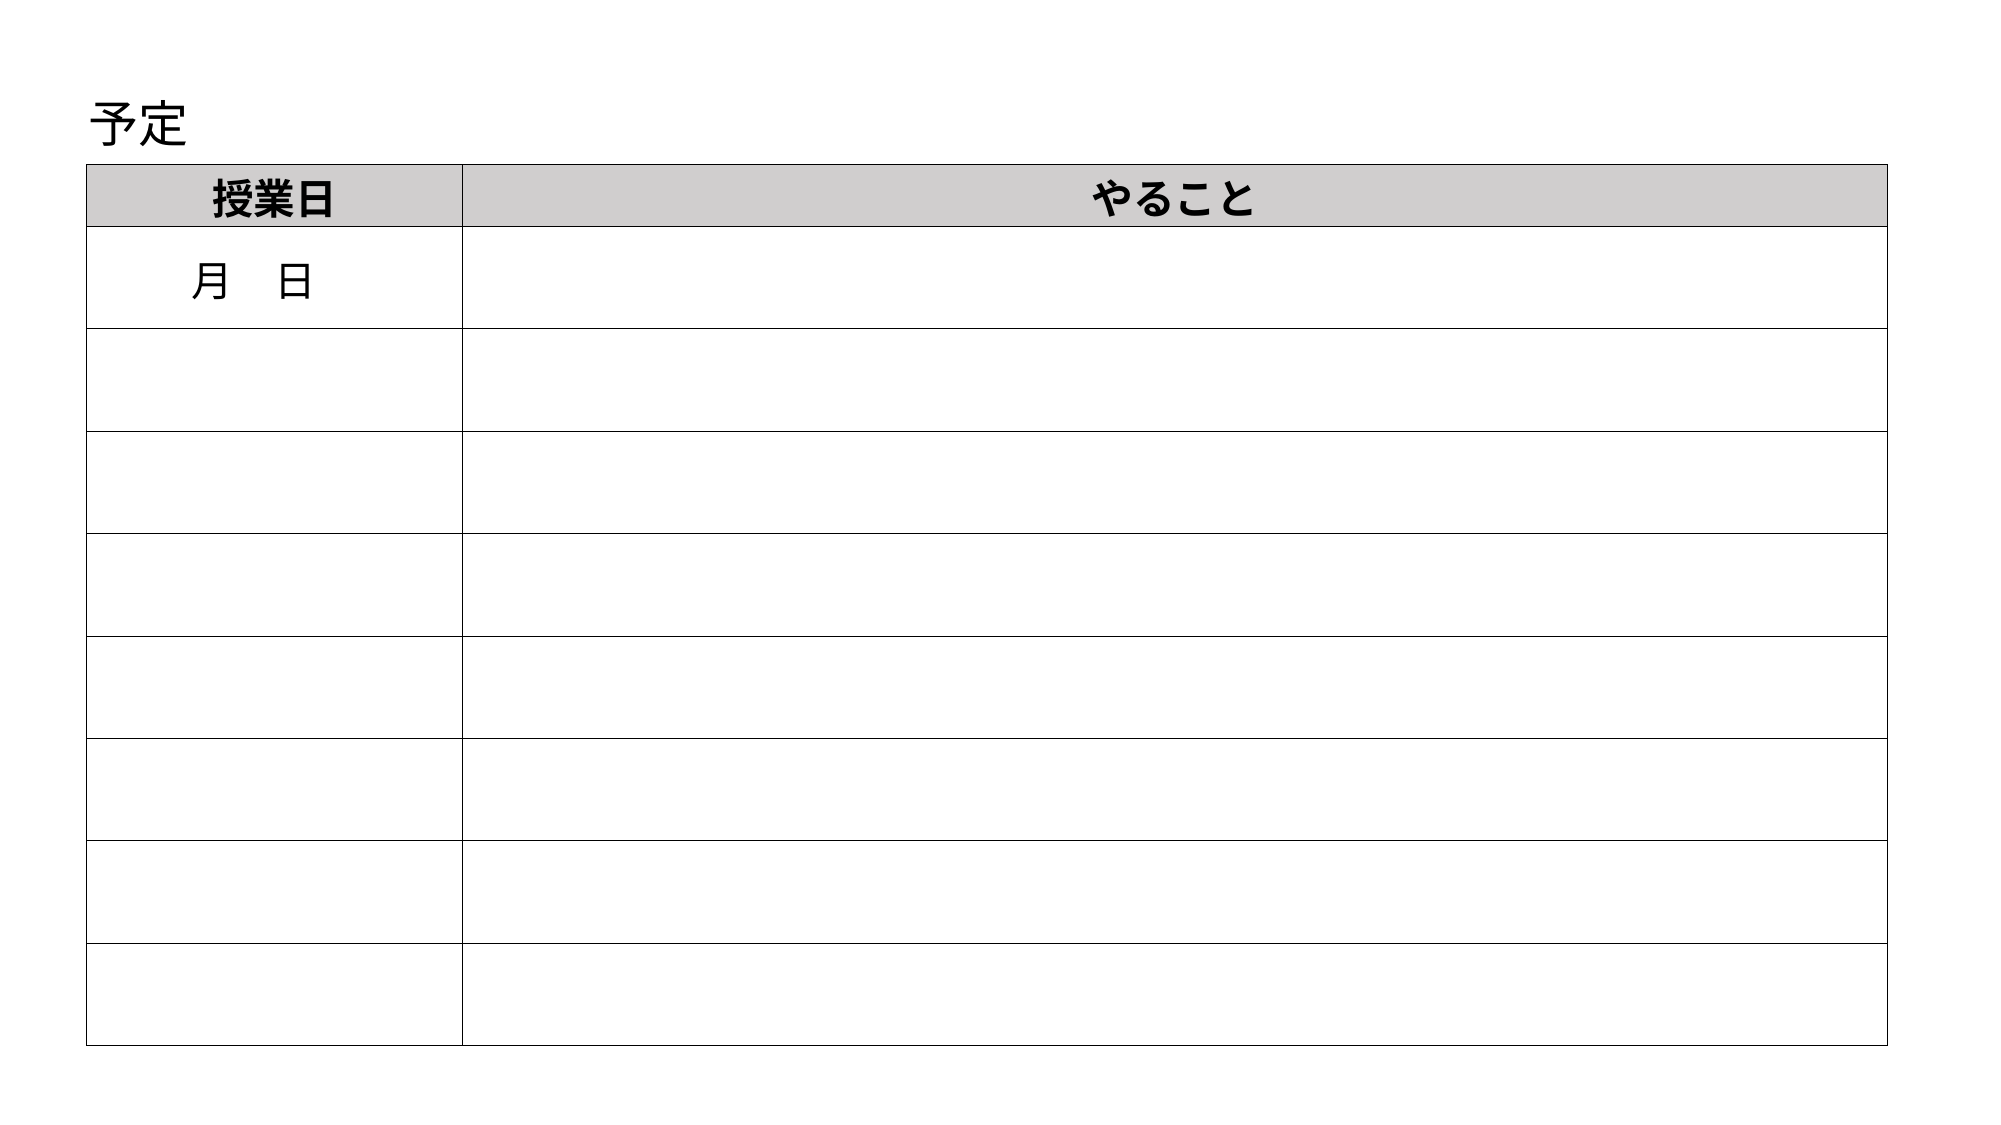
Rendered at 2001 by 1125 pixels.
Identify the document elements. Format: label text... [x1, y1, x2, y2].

table_header やること [463, 165, 1887, 226]
table_cell [463, 227, 1887, 328]
table_cell [463, 739, 1887, 840]
table_cell [463, 534, 1887, 636]
table_cell [463, 841, 1887, 943]
table_header 授業日 [87, 165, 462, 226]
table_cell [87, 841, 462, 943]
table_cell [87, 739, 462, 840]
table_cell [463, 944, 1887, 1045]
table_cell [463, 432, 1887, 533]
table_cell 月 日 [87, 227, 462, 328]
table_cell [463, 329, 1887, 431]
table_cell [87, 329, 462, 431]
table_cell [87, 534, 462, 636]
table_cell [463, 637, 1887, 738]
table_cell [87, 637, 462, 738]
text_box 予定 [73, 84, 204, 160]
table_cell [87, 432, 462, 533]
table_cell [87, 944, 462, 1045]
